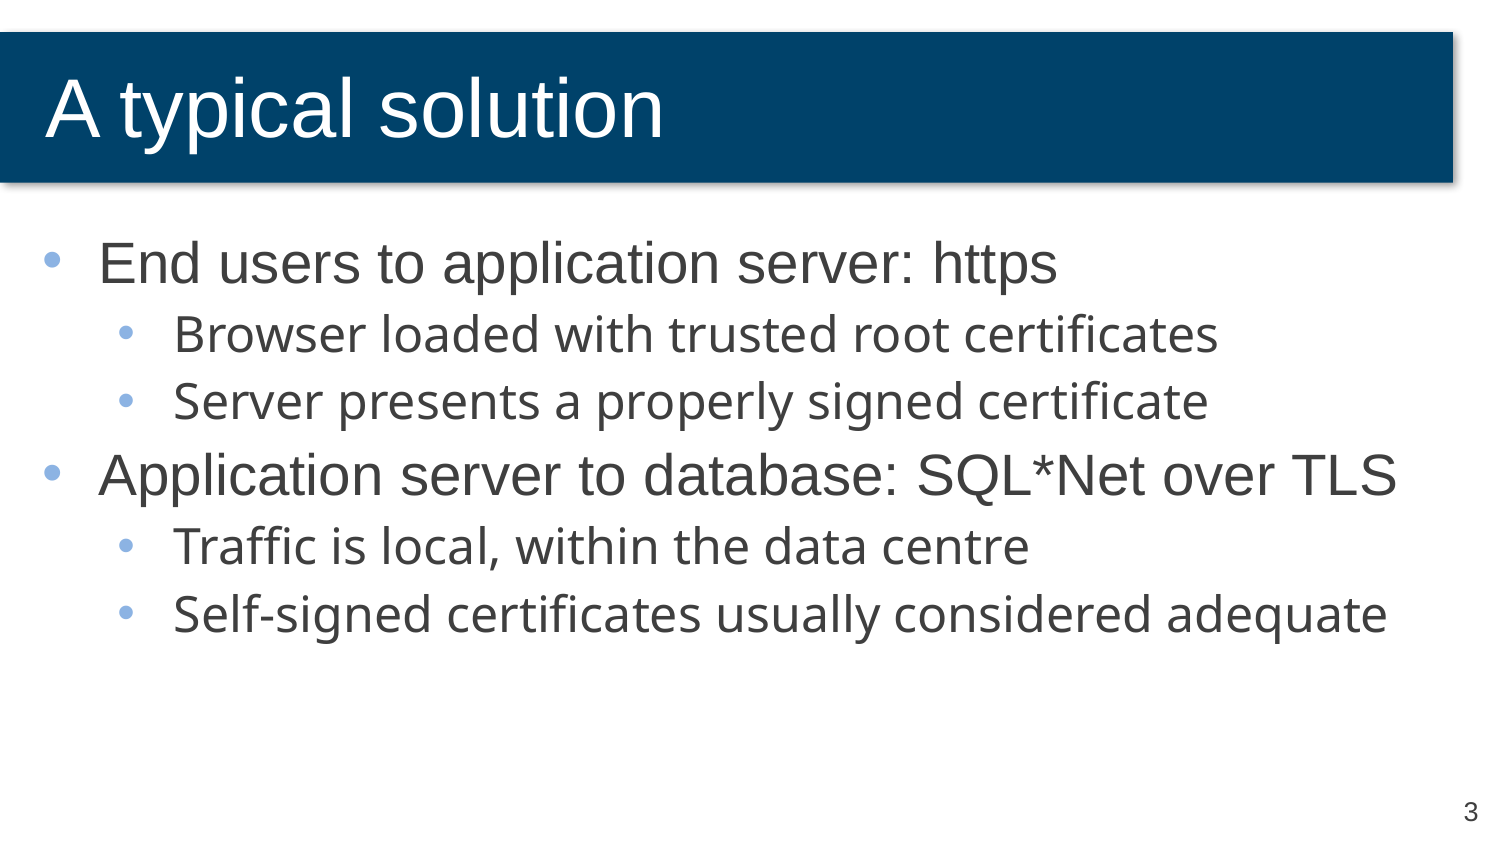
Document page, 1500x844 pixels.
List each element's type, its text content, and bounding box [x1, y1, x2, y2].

slide_number 3 [1403, 779, 1494, 844]
title A typical solution [30, 42, 1442, 167]
list End users to application server: https Browser loaded with trusted root certificates Server presents a properly signed certificate Application server to database: SQL*Net over TLS Traffic is local, within the data centre Self-signed certificates usually considered adequate [8, 217, 1500, 824]
